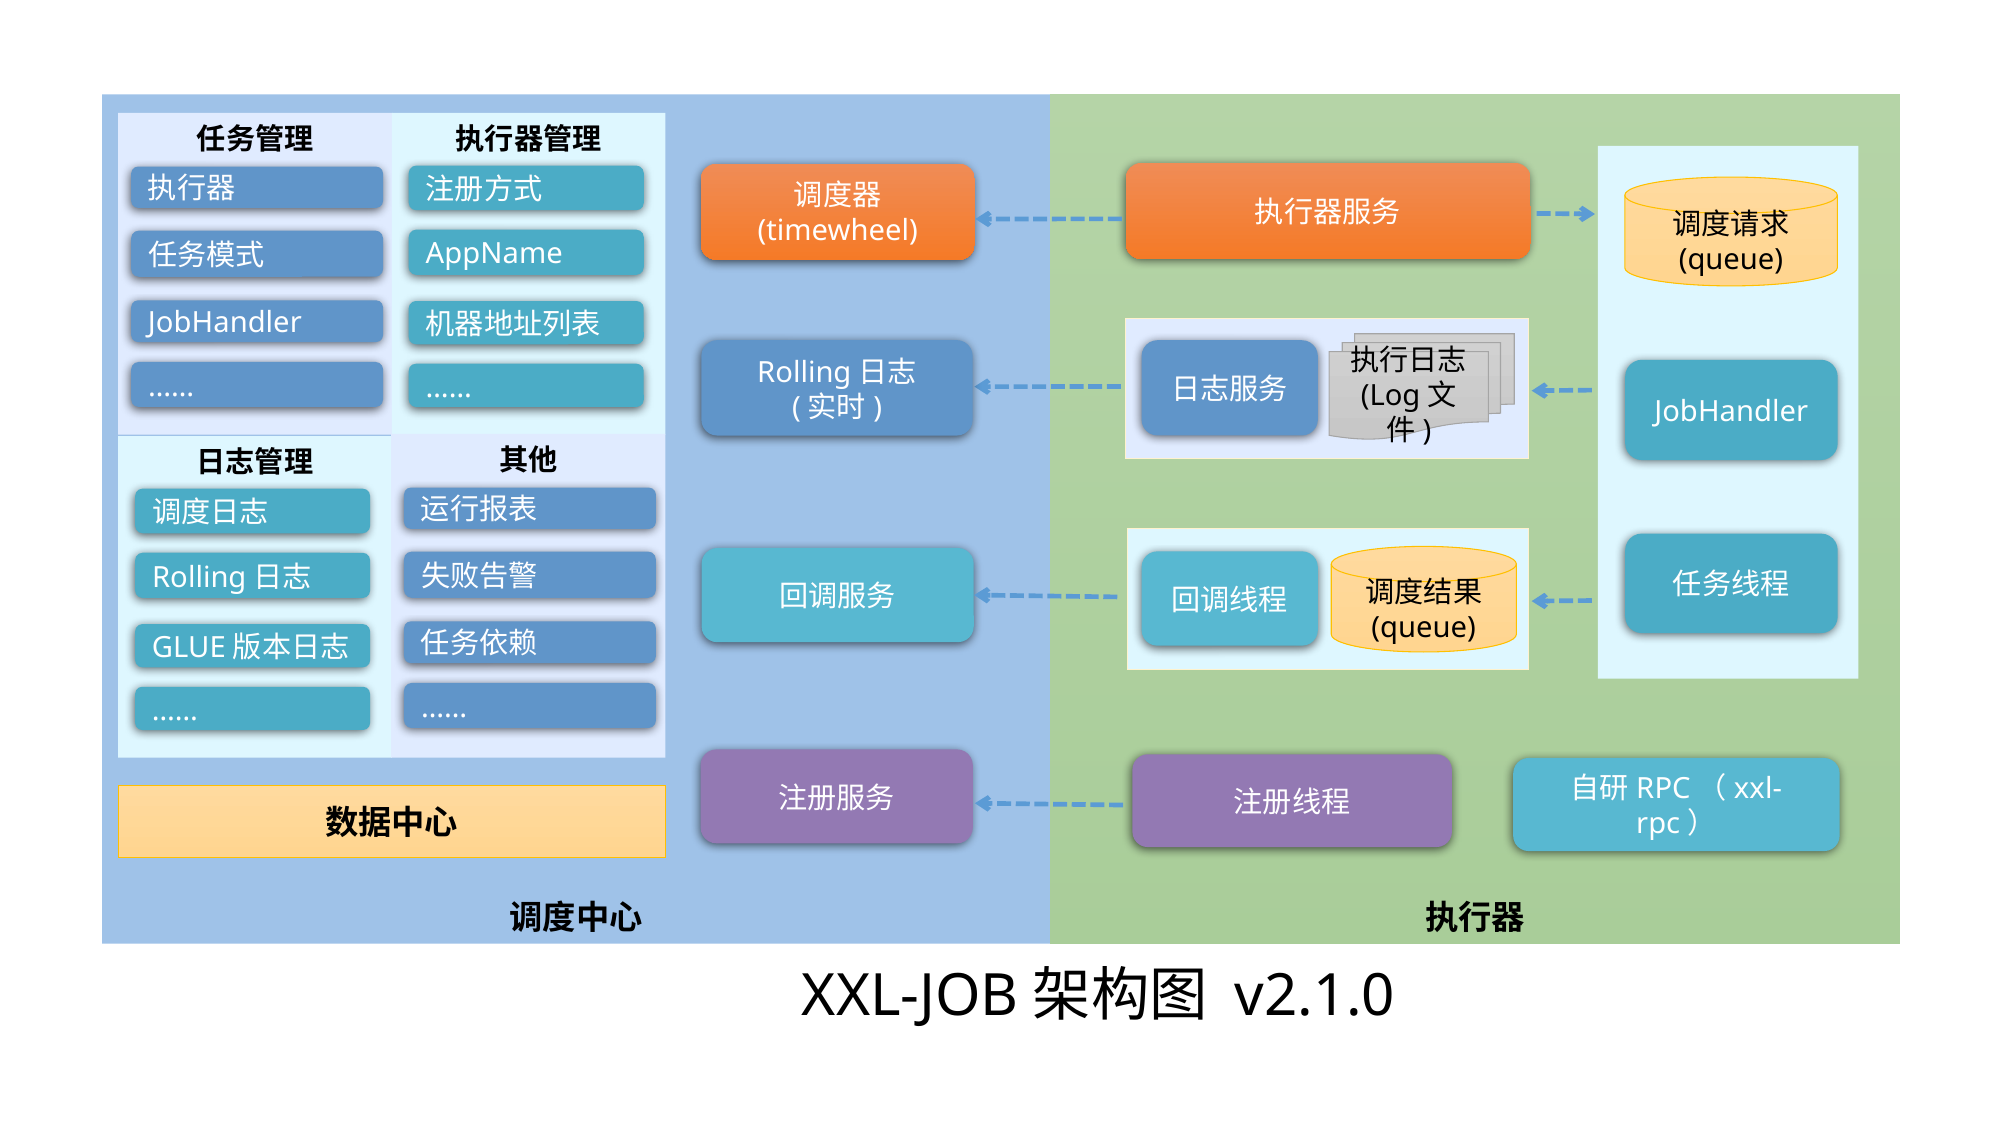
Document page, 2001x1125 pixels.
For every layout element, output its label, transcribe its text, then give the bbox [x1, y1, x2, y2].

text_box 任务模式 [131, 230, 384, 277]
text_box 回调服务 [701, 547, 974, 643]
text_box [1597, 145, 1859, 679]
text_box 调度结果 (queue) [1330, 545, 1517, 653]
text_box 执行器 [1049, 94, 1900, 944]
text_box 日志服务 [1141, 340, 1318, 436]
text_box 执行器管理 [391, 112, 666, 433]
text_box 数据中心 [118, 785, 666, 858]
text_box 调度中心 [101, 93, 1051, 945]
text_box …… [135, 686, 371, 731]
text_box 任务管理 [118, 112, 391, 435]
text_box 执行器 [131, 166, 384, 208]
text_box 回调线程 [1141, 551, 1318, 646]
text_box 自研RPC（xxl-rpc） [1513, 757, 1840, 852]
text_box [1125, 318, 1529, 459]
text_box Rolling日志 (实时) [701, 340, 973, 436]
text_box 失败告警 [403, 551, 656, 598]
text_box 调度日志 [135, 488, 371, 534]
text_box 执行日志 (Log文件) [1328, 333, 1515, 440]
text_box 任务依赖 [403, 621, 656, 664]
text_box 注册线程 [1132, 754, 1452, 848]
text_box [1127, 528, 1529, 670]
text_box 机器地址列表 [408, 301, 644, 345]
text_box Rolling日志 [135, 552, 371, 598]
text_box …… [131, 361, 384, 407]
text_box 任务线程 [1625, 533, 1838, 634]
text_box 注册服务 [700, 749, 973, 844]
text_box …… [403, 682, 656, 728]
text_box 调度器 (timewheel) [700, 163, 975, 260]
text_box GLUE版本日志 [135, 624, 371, 668]
text_box 调度请求 (queue) [1624, 176, 1838, 287]
text_box JobHandler [1625, 359, 1838, 461]
text_box 注册方式 [408, 165, 644, 211]
text_box 日志管理 [118, 435, 391, 758]
text_box AppName [408, 229, 644, 275]
text_box JobHandler [131, 300, 384, 343]
text_box 运行报表 [403, 487, 656, 529]
text_box 其他 [391, 433, 666, 758]
text_box …… [408, 363, 644, 408]
text_box XXL-JOB架构图 v2.1.0 [744, 950, 1452, 1035]
text_box 执行器服务 [1125, 162, 1531, 260]
